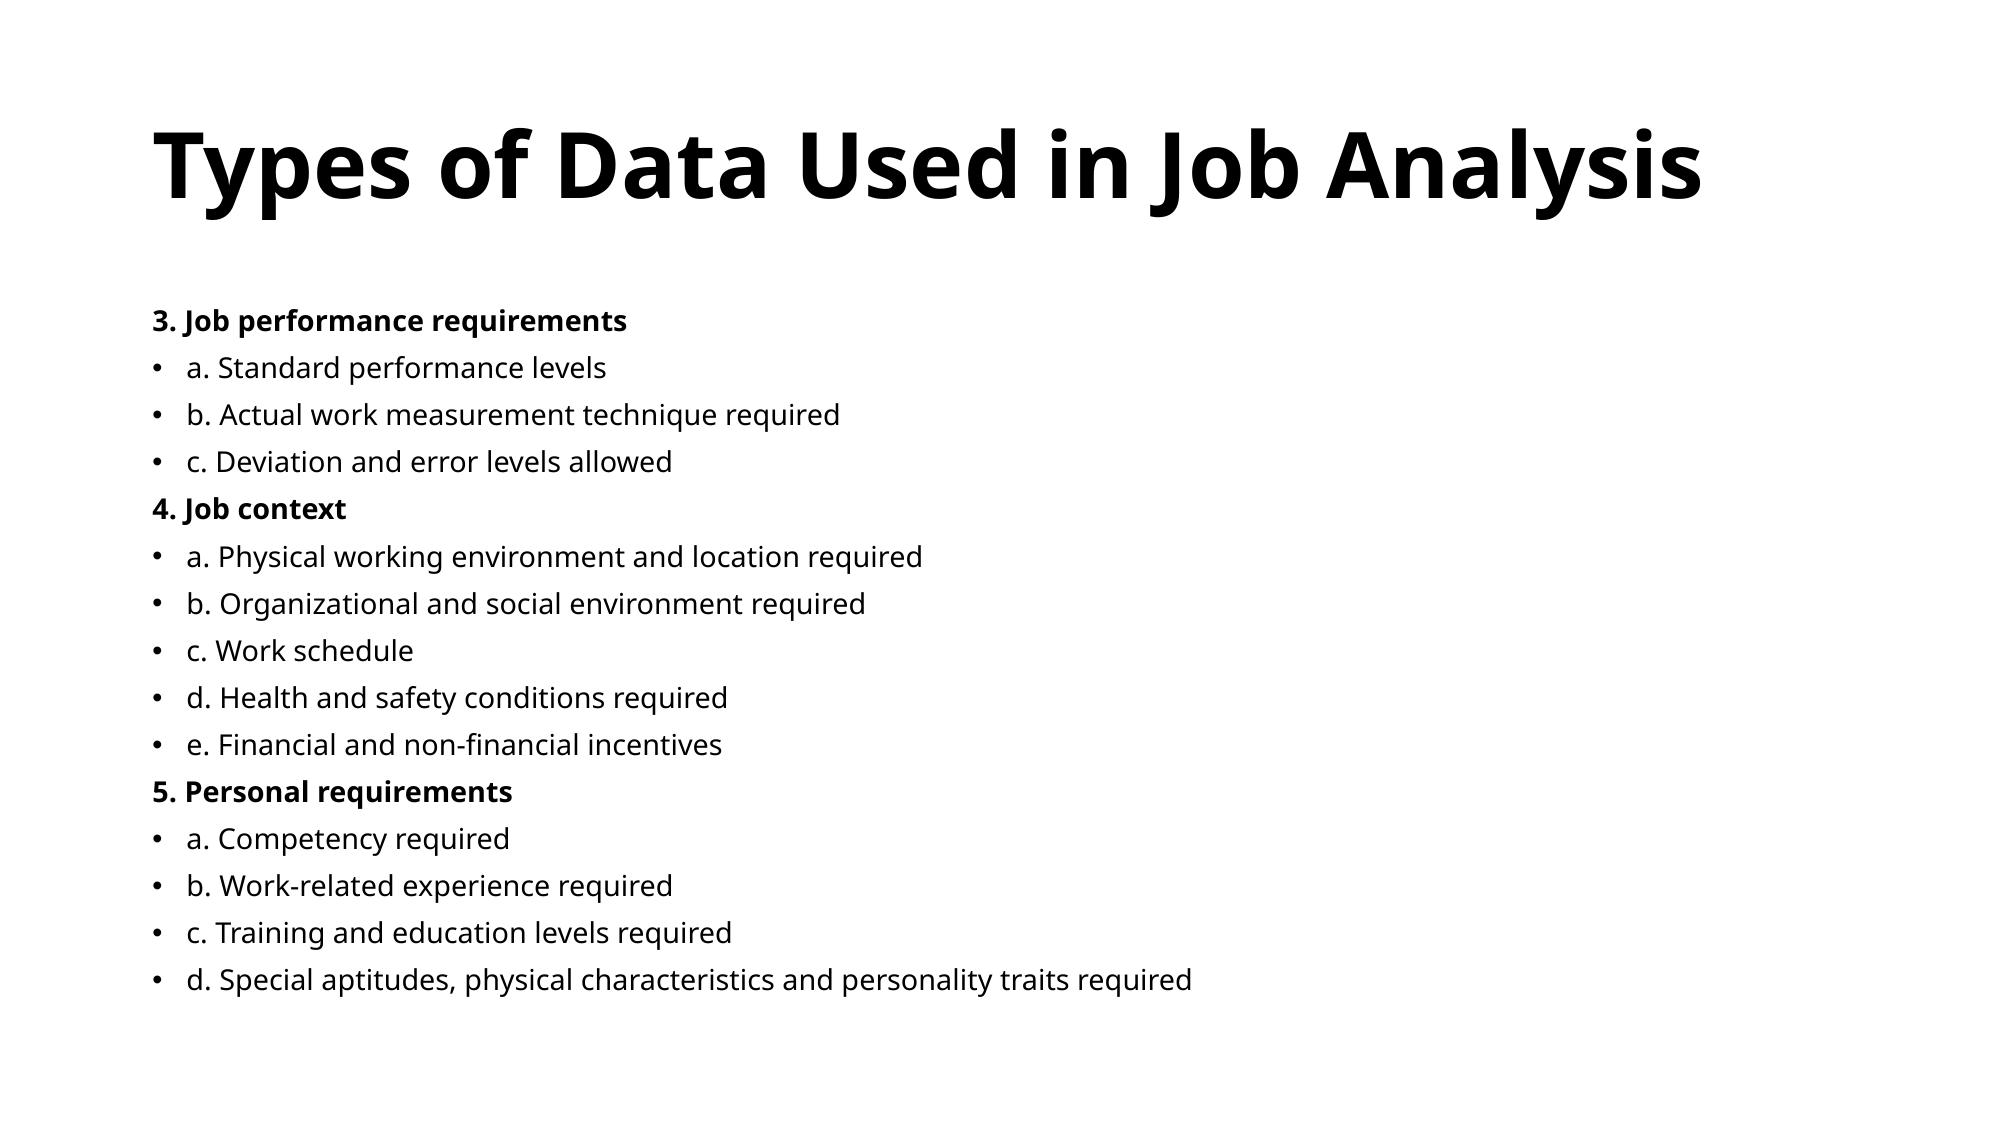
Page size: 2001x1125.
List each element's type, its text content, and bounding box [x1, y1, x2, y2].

title Types of Data Used in Job Analysis [137, 59, 1863, 278]
list 3. Job performance requirements a. Standard performance levels b. Actual work measurement technique required c. Deviation and error levels allowed 4. Job context a. Physical working environment and location required b. Organizational and social environment required c. Work schedule d. Health and safety conditions required e. Financial and non-financial incentives 5. Personal requirements a. Competency required b. Work-related experience required c. Training and education levels required d. Special aptitudes, physical characteristics and personality traits required [137, 299, 1863, 1014]
